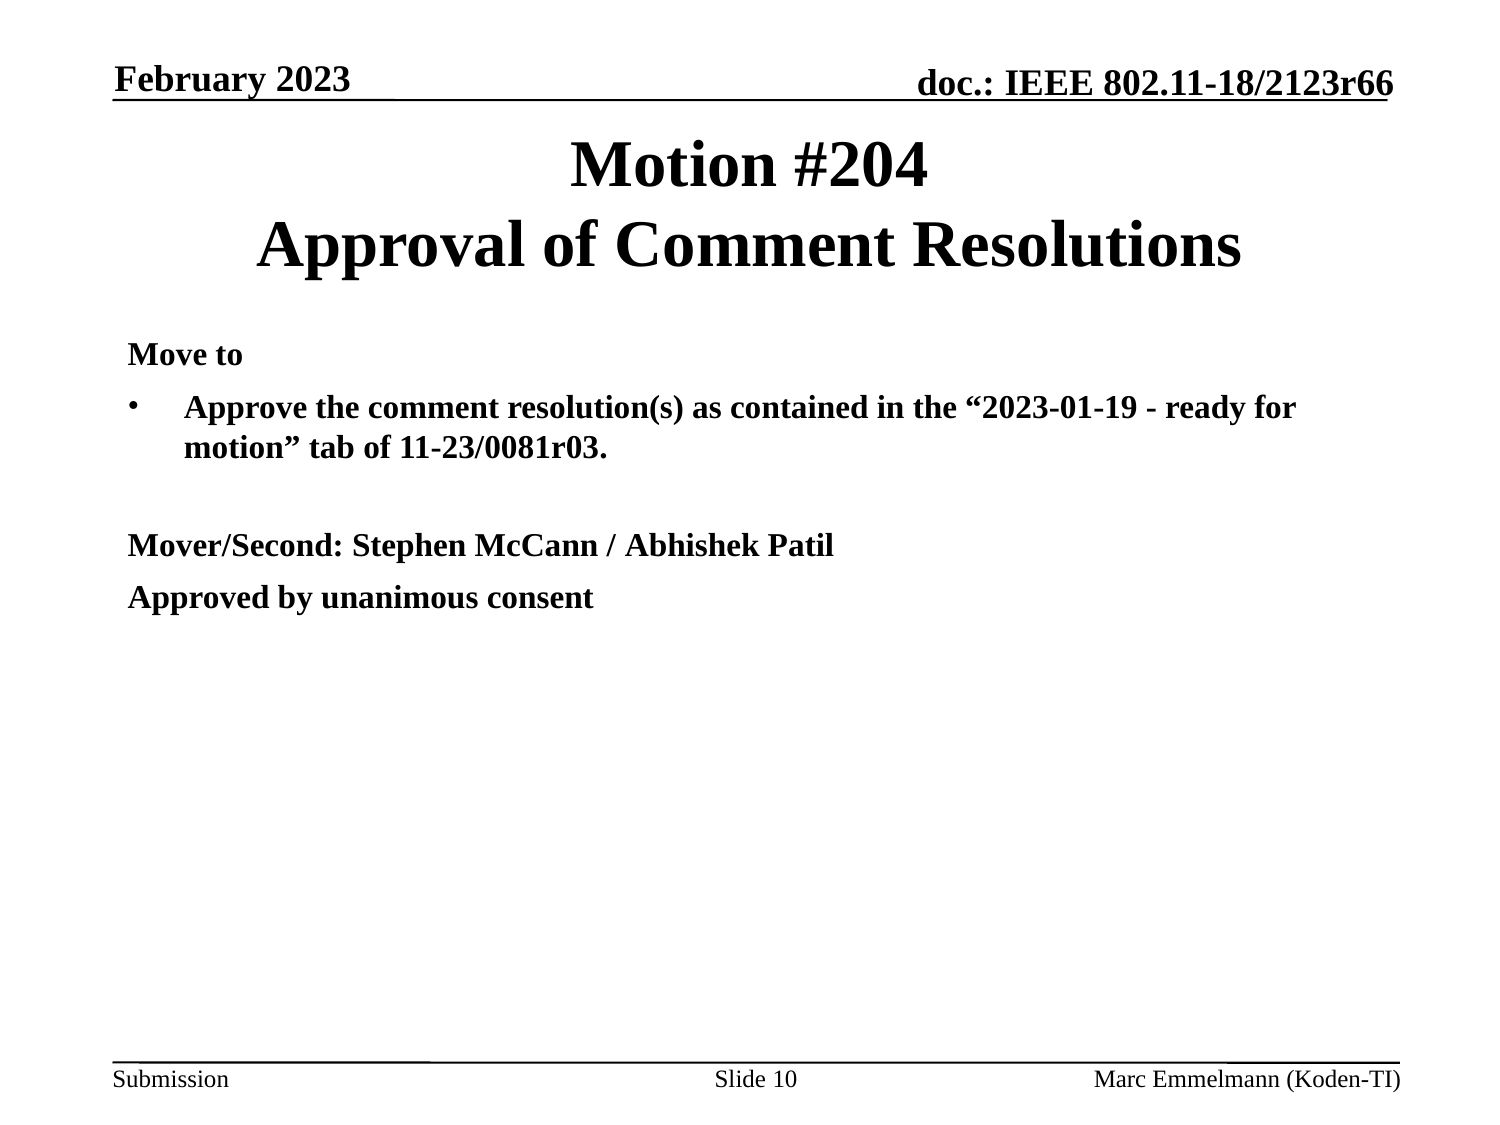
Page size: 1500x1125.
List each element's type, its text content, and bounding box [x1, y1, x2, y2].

list Move to Approve the comment resolution(s) as contained in the “2023-01-19 - ready for motion” tab of 11-23/0081r03. Mover/Second: Stephen McCann / Abhishek Patil Approved by unanimous consent [112, 324, 1388, 1000]
footer Marc Emmelmann (Koden-TI) [878, 1061, 1402, 1093]
slide_number Slide 10 [712, 1061, 800, 1123]
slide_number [114, 54, 423, 100]
title Motion #204 Approval of Comment Resolutions [112, 112, 1388, 288]
